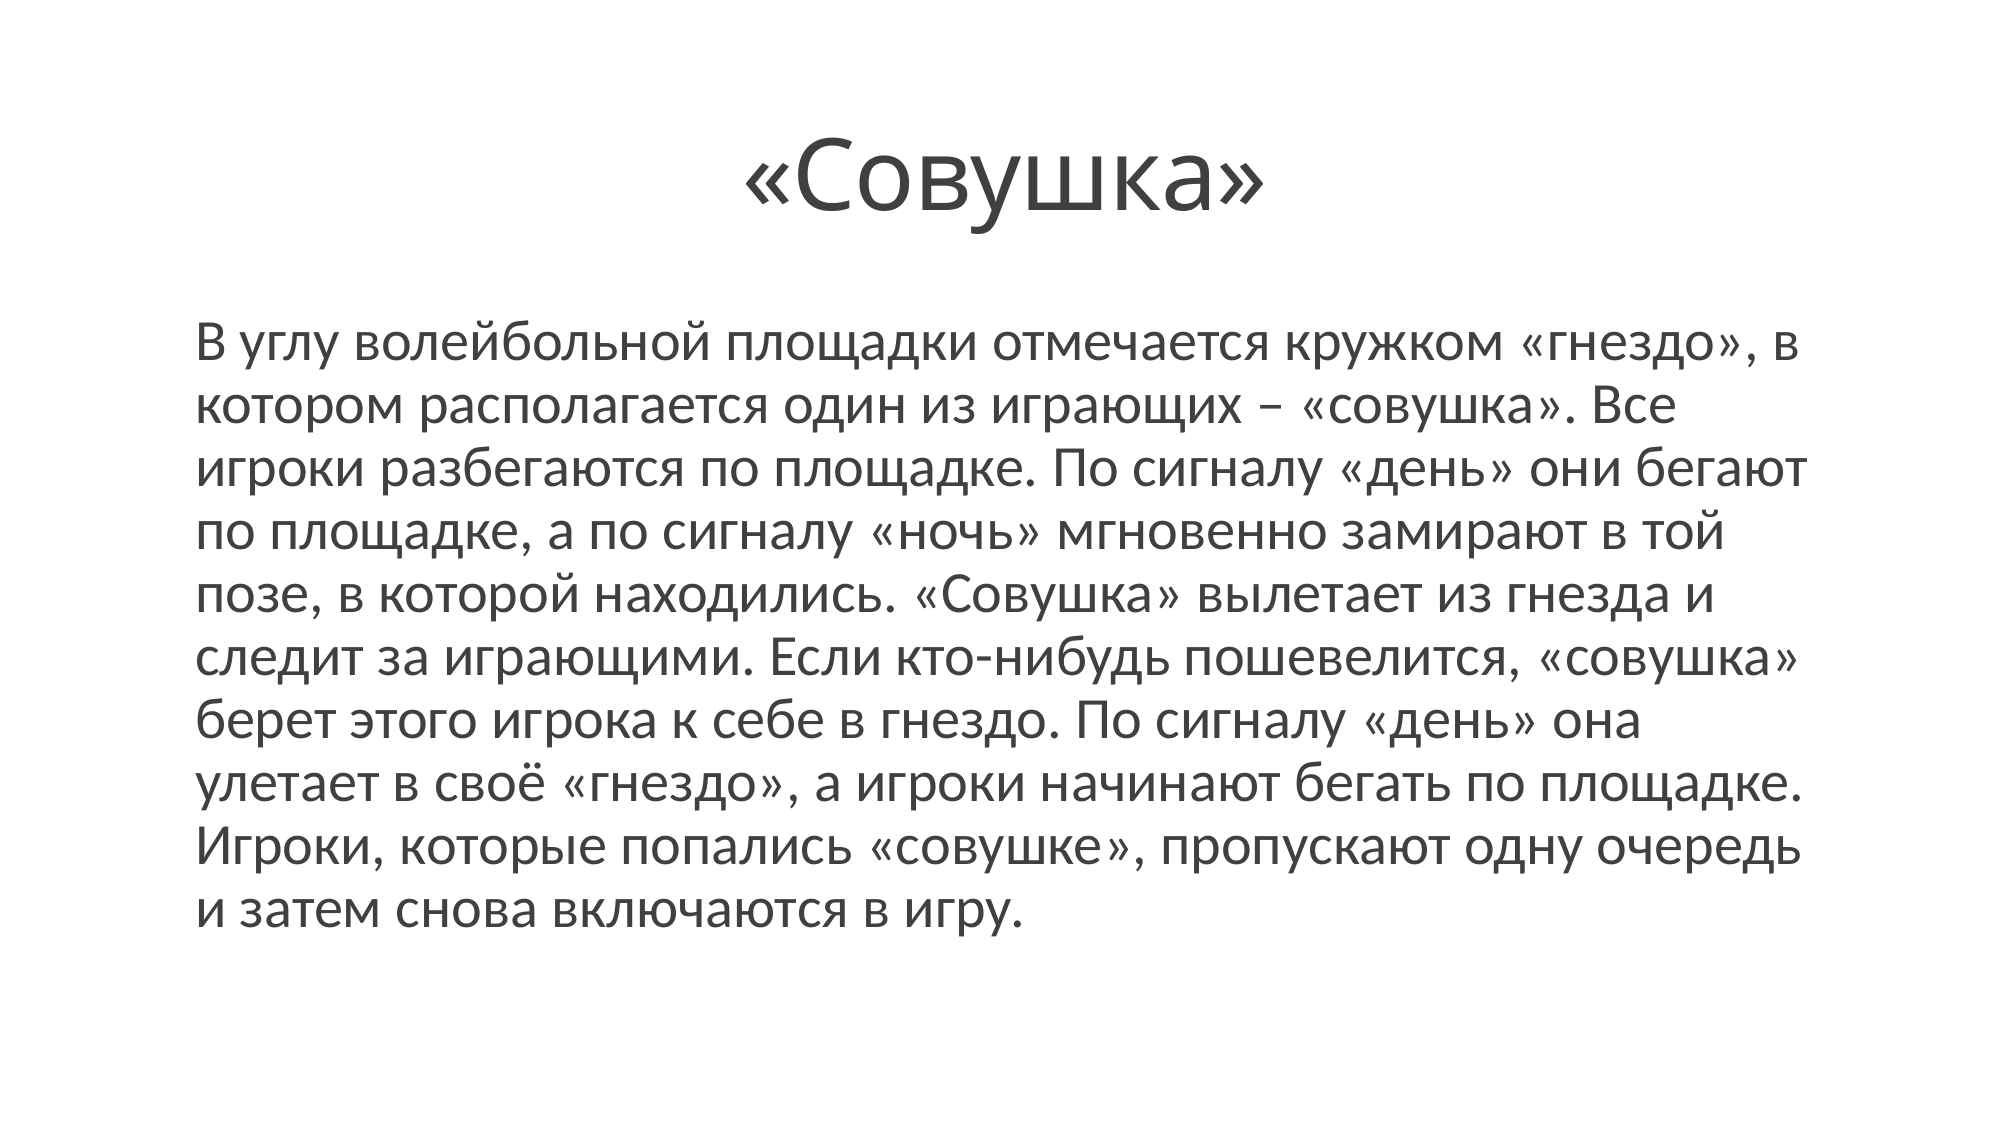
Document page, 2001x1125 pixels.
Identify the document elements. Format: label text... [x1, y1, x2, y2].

list В углу волейбольной площадки отмечается кружком «гнездо», в котором располагается один из играющих – «совушка». Все игроки разбегаются по площадке. По сигналу «день» они бегают по площадке, а по сигналу «ночь» мгновенно замирают в той позе, в которой находились. «Совушка» вылетает из гнезда и следит за играющими. Если кто-нибудь пошевелится, «совушка» берет этого игрока к себе в гнездо. По сигналу «день» она улетает в своё «гнездо», а игроки начинают бегать по площадке. Игроки, которые попались «совушке», пропускают одну очередь и затем снова включаются в игру. [180, 302, 1830, 963]
title «Совушка» [180, 0, 1830, 238]
